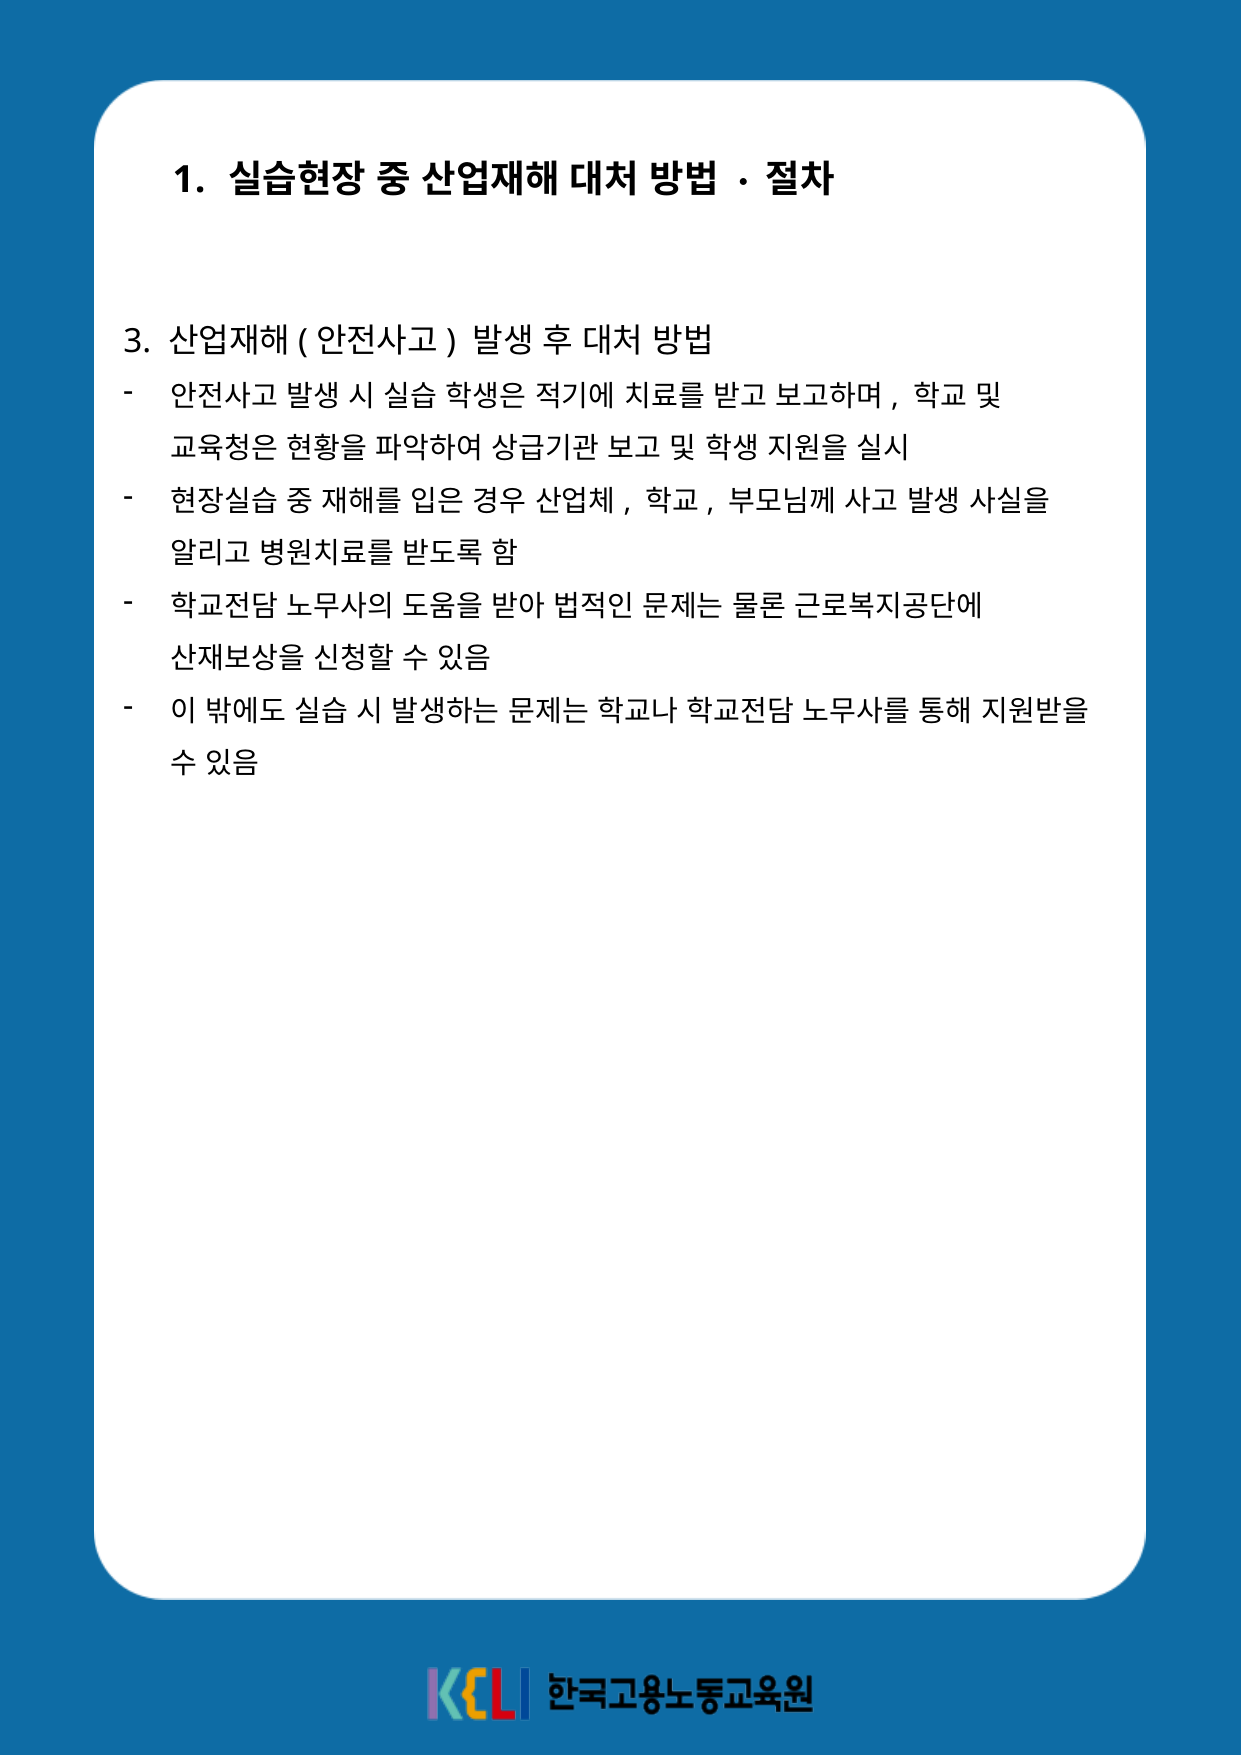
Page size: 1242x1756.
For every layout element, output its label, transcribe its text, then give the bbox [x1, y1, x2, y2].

text_box 실습현장 중 산업재해 대처 방법 · 절차 [170, 152, 1144, 200]
picture [0, 0, 1241, 1755]
text_box 3. 산업재해(안전사고) 발생 후 대처 방법 안전사고 발생 시 실습 학생은 적기에 치료를 받고 보고하며, 학교 및 교육청은 현황을 파악하여 상급기관 보고 및 학생 지원을 실시 현장실습 중 재해를 입은 경우 산업체, 학교, 부모님께 사고 발생 사실을 알리고 병원치료를 받도록 함 학교전담 노무사의 도움을 받아 법적인 문제는 물론 근로복지공단에 산재보상을 신청할 수 있음 이 밖에도 실습 시 발생하는 문제는 학교나 학교전담 노무사를 통해 지원받을 수 있음 [95, 277, 1109, 780]
